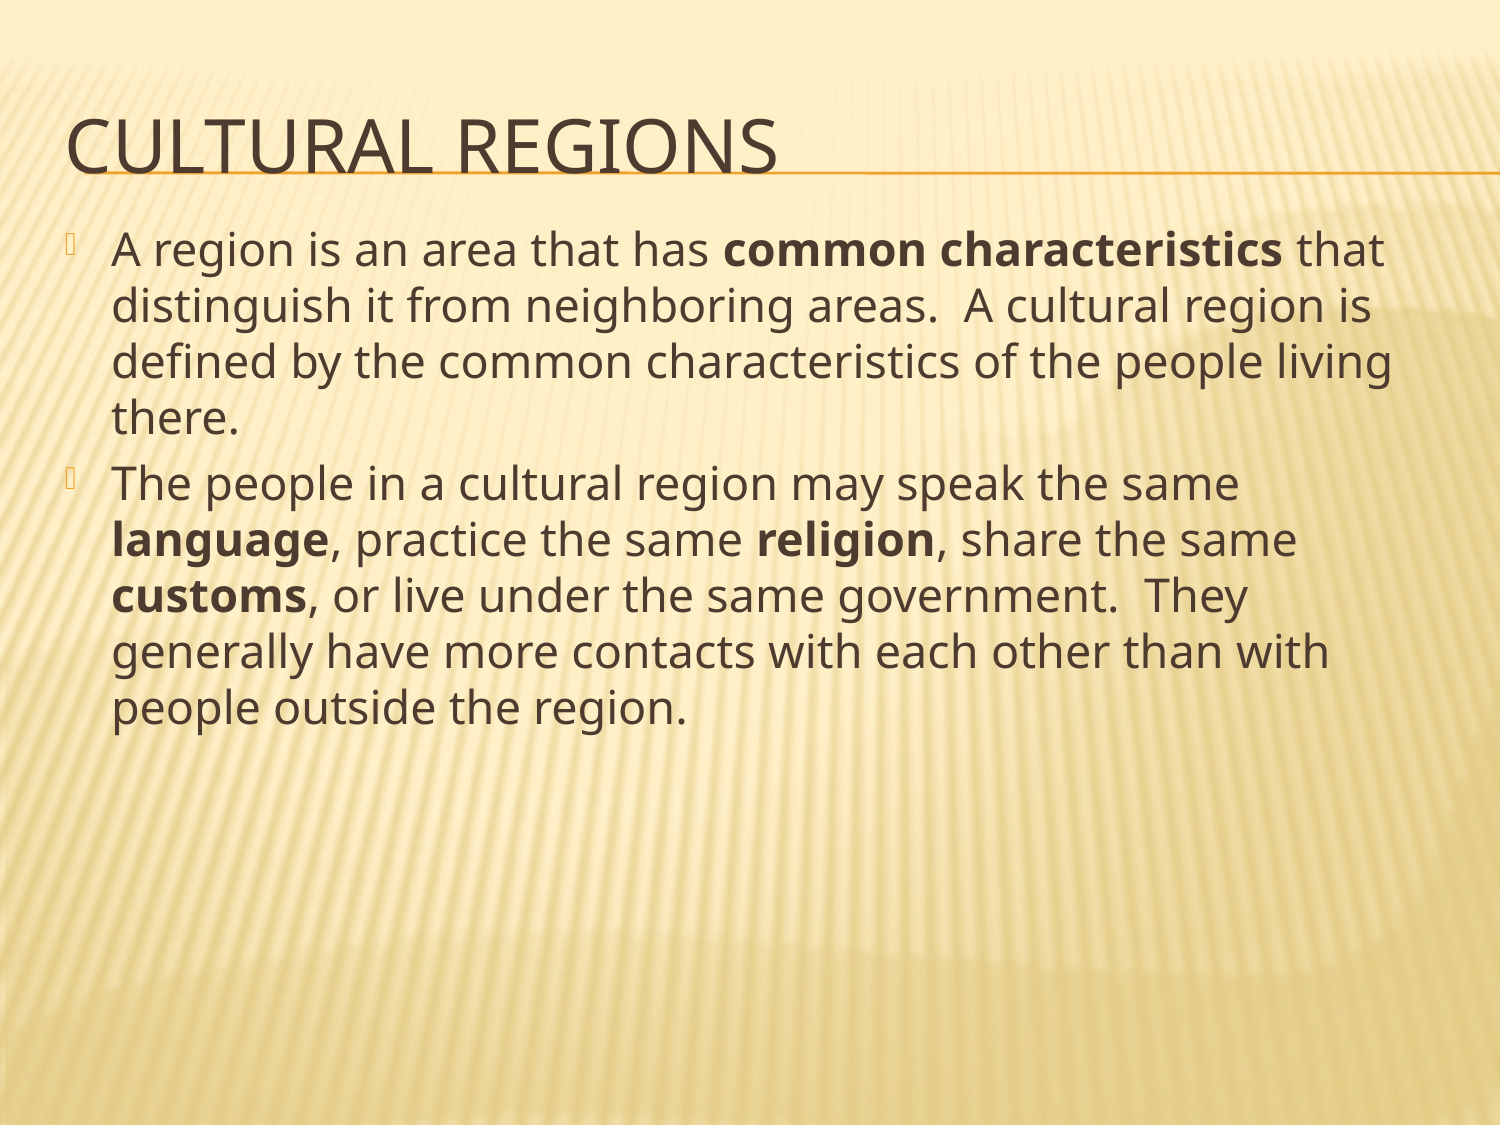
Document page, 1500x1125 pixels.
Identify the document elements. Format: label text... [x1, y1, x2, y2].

title Cultural Regions [50, 75, 1475, 212]
list A region is an area that has common characteristics that distinguish it from neighboring areas. A cultural region is defined by the common characteristics of the people living there. The people in a cultural region may speak the same language, practice the same religion, share the same customs, or live under the same government. They generally have more contacts with each other than with people outside the region. [50, 212, 1475, 745]
